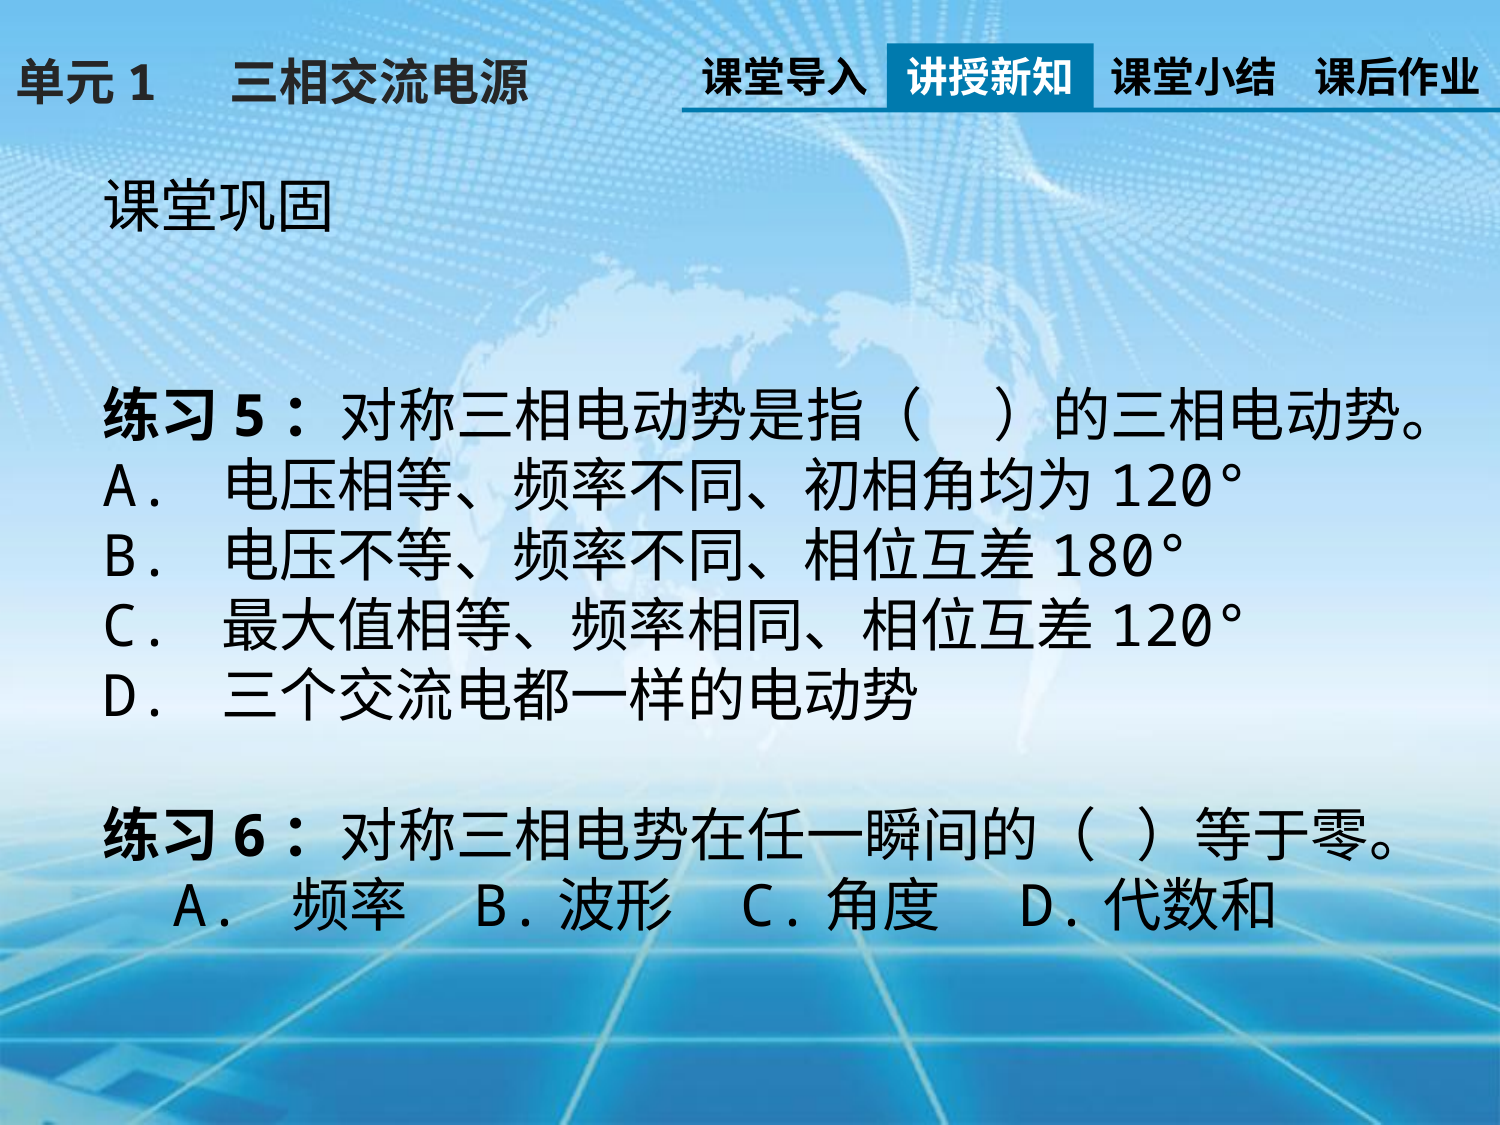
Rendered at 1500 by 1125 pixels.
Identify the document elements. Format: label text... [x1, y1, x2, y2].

text_box 课堂巩固 [87, 161, 588, 247]
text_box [1, 43, 1500, 119]
picture [0, 0, 1500, 1125]
text_box 练习5：对称三相电动势是指（ ）的三相电动势。 A. 电压相等、频率不同、初相角均为120° B. 电压不等、频率不同、相位互差180° C. 最大值相等、频率相同、相位互差120° D. 三个交流电都一样的电动势 练习6：对称三相电势在任一瞬间的（ ）等于零。 A. 频率 B.波形 C.角度 D.代数和 [87, 289, 1438, 1027]
